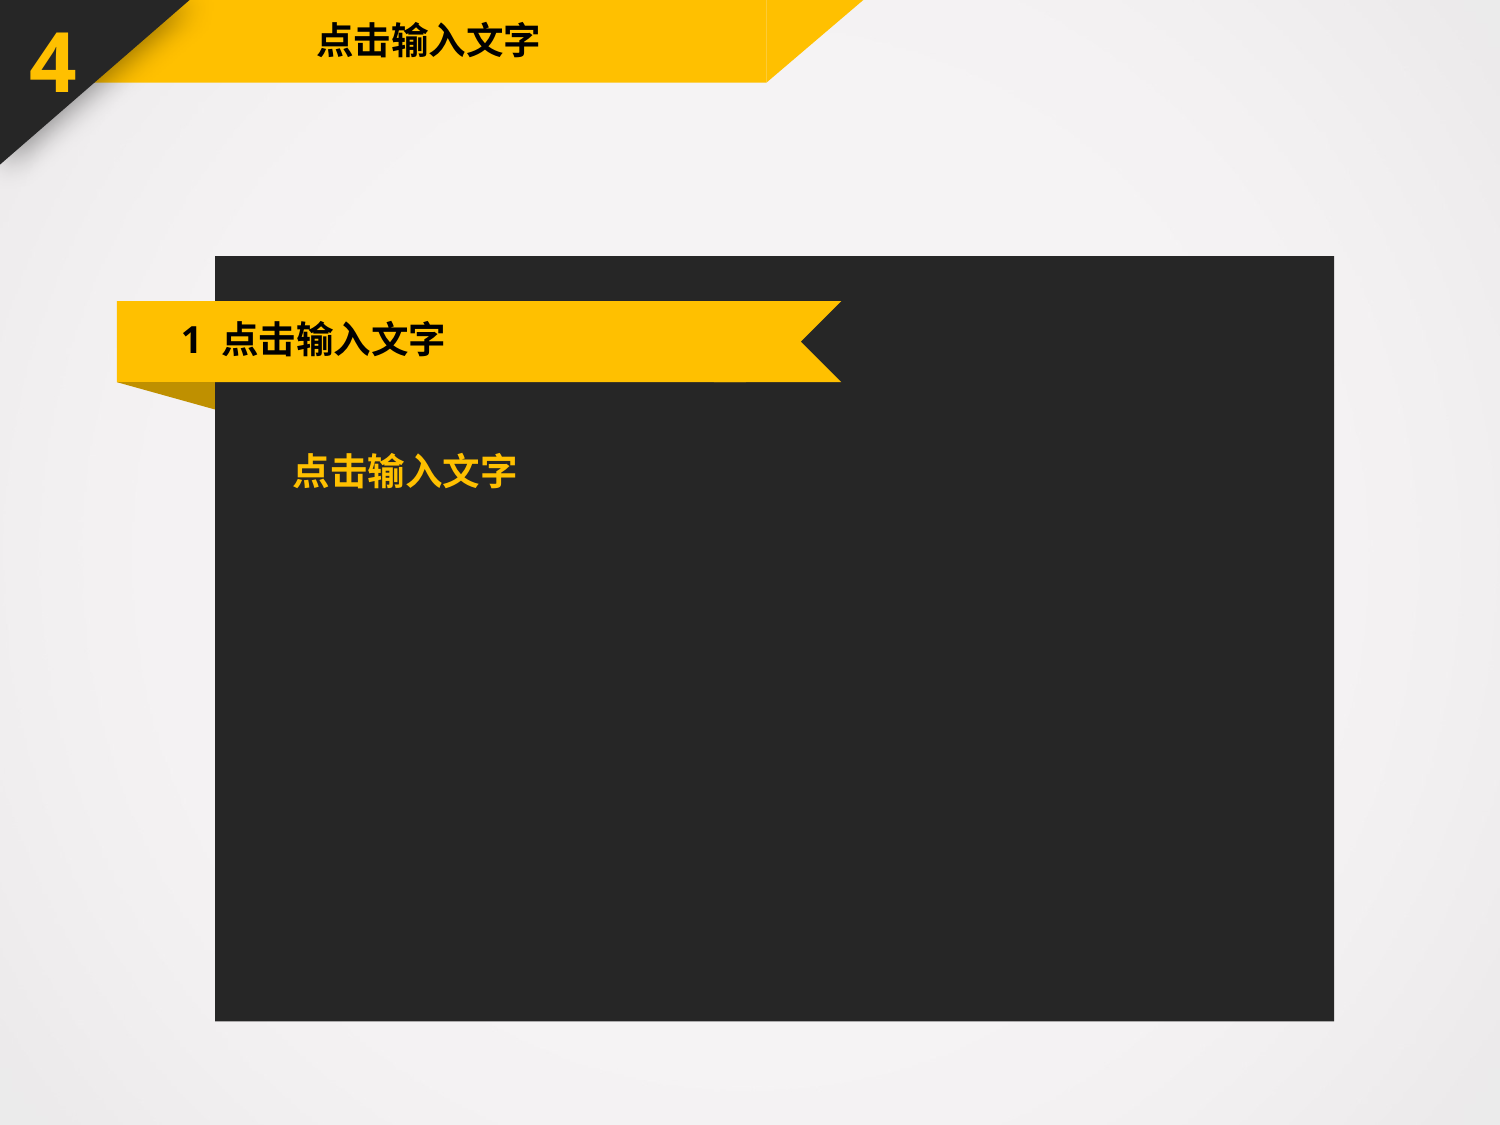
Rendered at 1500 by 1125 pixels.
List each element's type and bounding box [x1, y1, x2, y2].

text_box [0, 0, 190, 165]
text_box [190, 0, 867, 83]
text_box [116, 256, 1335, 1022]
picture [0, 0, 1500, 1125]
